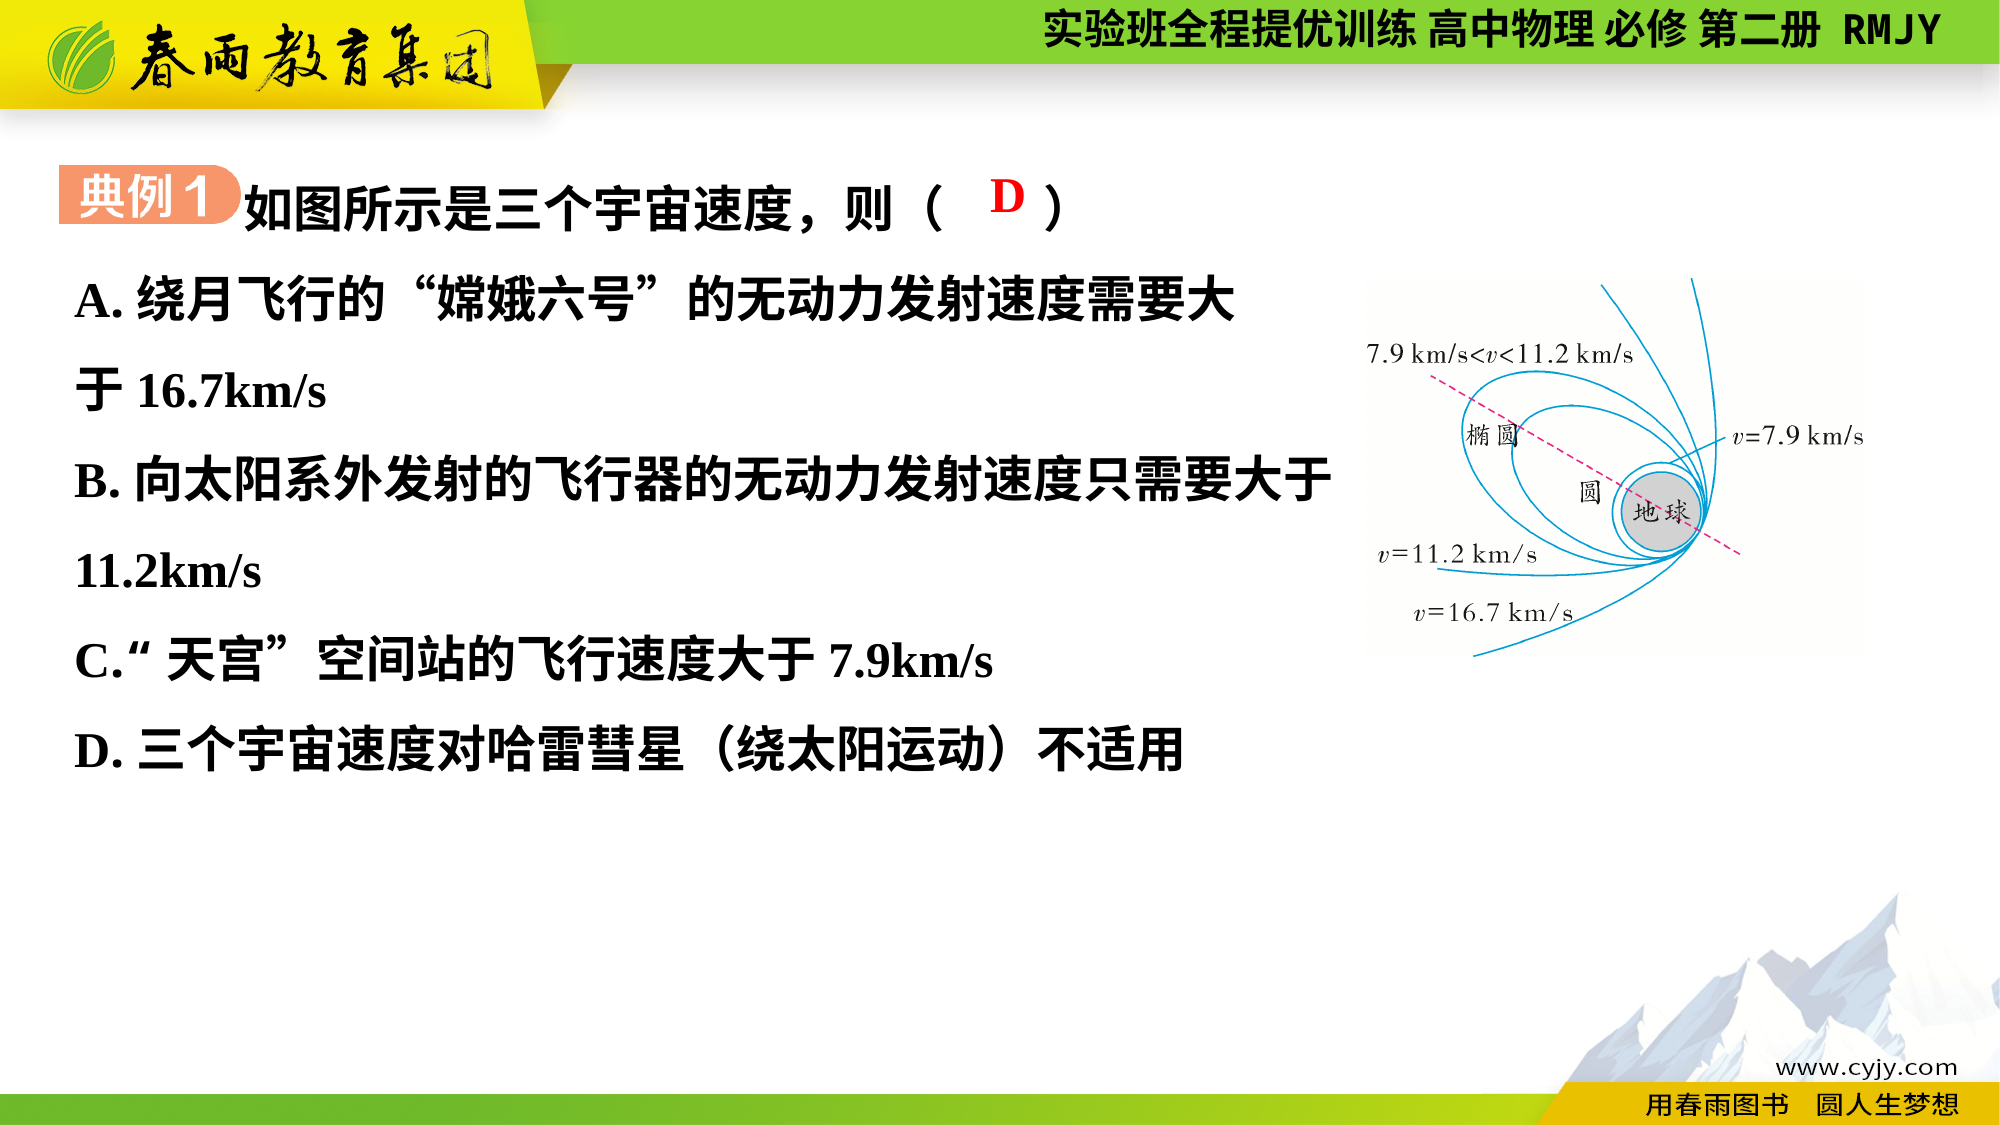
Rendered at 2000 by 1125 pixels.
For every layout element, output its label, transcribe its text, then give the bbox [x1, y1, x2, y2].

text_box D [975, 154, 1041, 230]
list 如图所示是三个宇宙速度，则（ ） A.绕月飞行的“嫦娥六号”的无动力发射速度需要大 于16.7km/s B.向太阳系外发射的飞行器的无动力发射速度只需要大于 11.2km/s C.“天宫”空间站的飞行速度大于7.9km/s D.三个宇宙速度对哈雷彗星（绕太阳运动）不适用 [59, 140, 1944, 792]
picture [0, 0, 2000, 1125]
